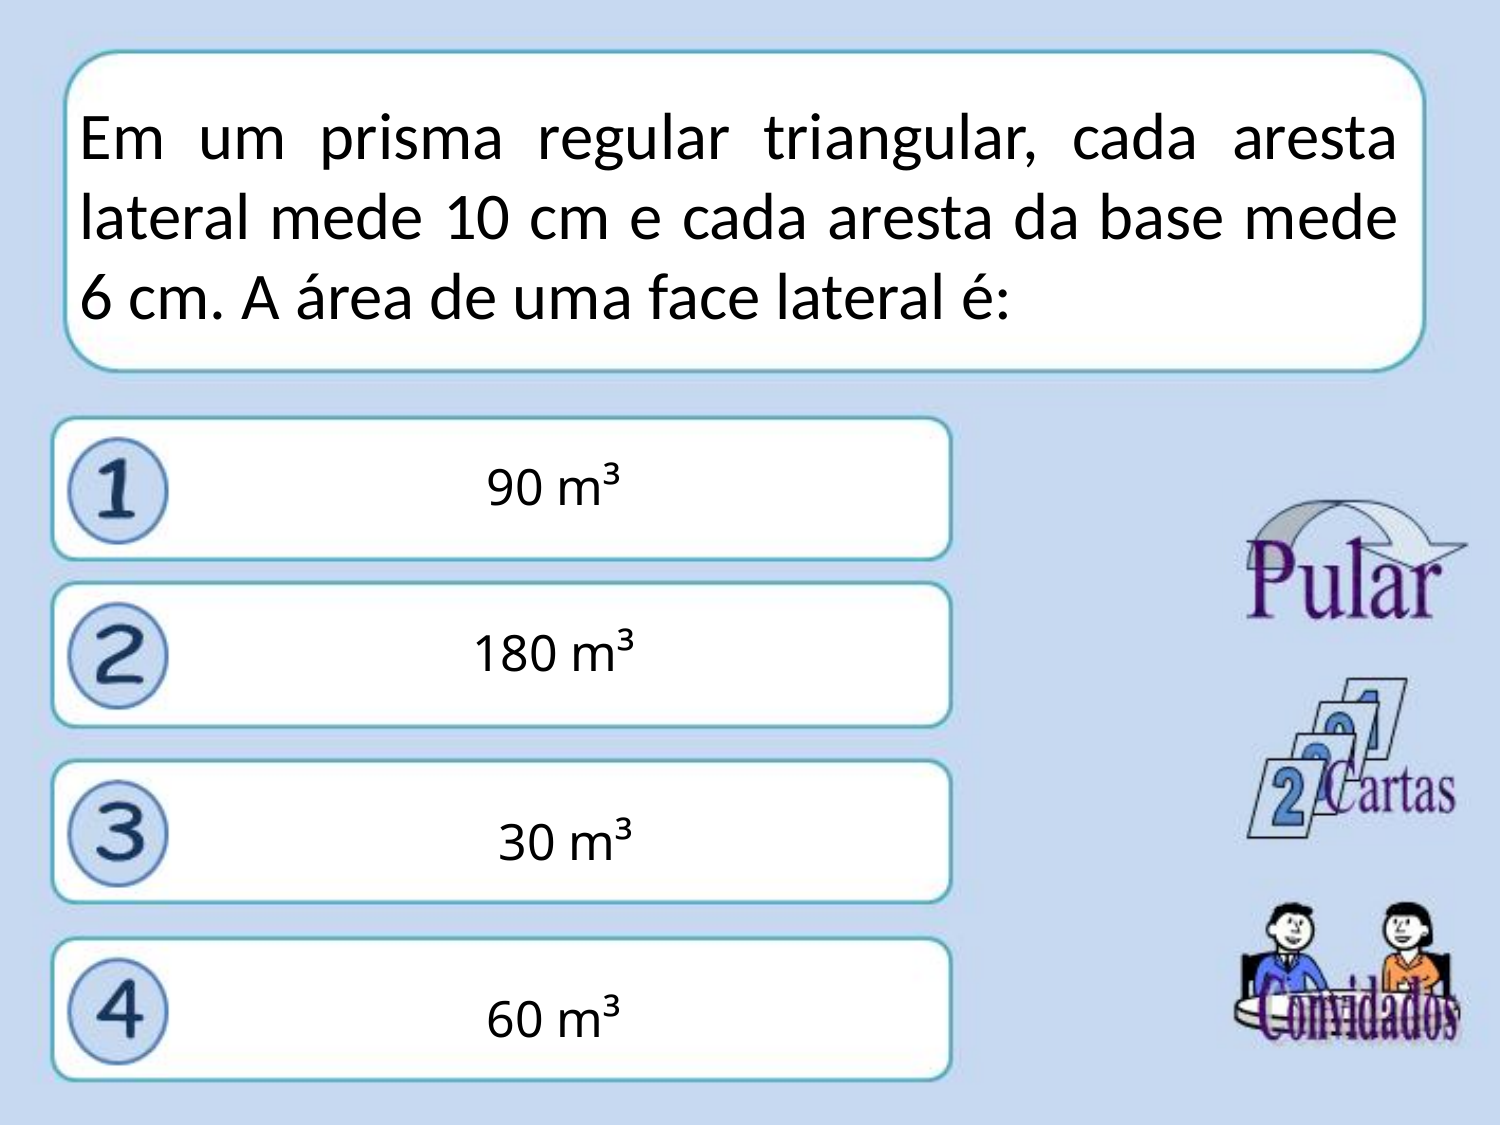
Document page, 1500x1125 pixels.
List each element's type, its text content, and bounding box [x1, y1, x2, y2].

text_box . . [1222, 479, 1471, 630]
text_box 90 m³ [183, 420, 925, 551]
title Em um prisma regular triangular, cada aresta lateral mede 10 cm e cada aresta da base mede 6 cm. A área de uma face lateral é: [64, 54, 1416, 372]
picture [0, 0, 1500, 1125]
text_box 60 m³ [183, 952, 925, 1083]
text_box 180 m³ [183, 586, 925, 716]
text_box 30 m³ [194, 774, 937, 905]
